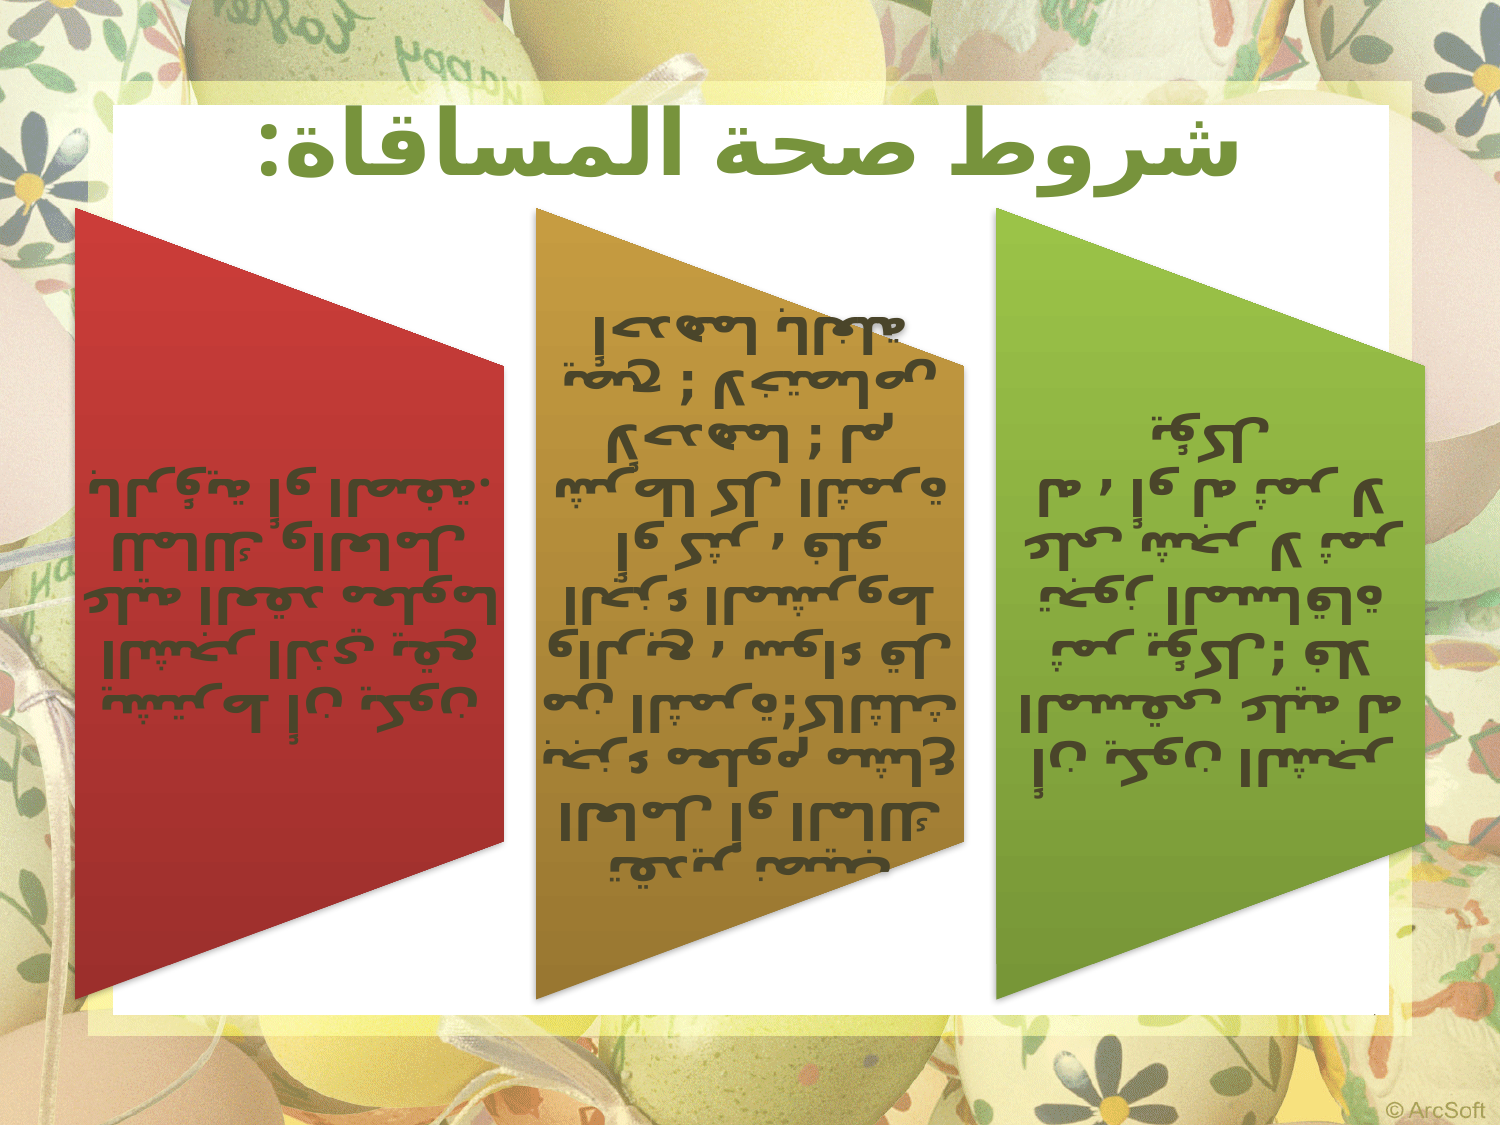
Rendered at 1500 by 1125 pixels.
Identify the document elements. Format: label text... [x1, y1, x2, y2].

picture [0, 0, 1500, 1125]
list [74, 207, 1426, 1000]
title شروط صحة المساقاة: [75, 45, 1425, 207]
